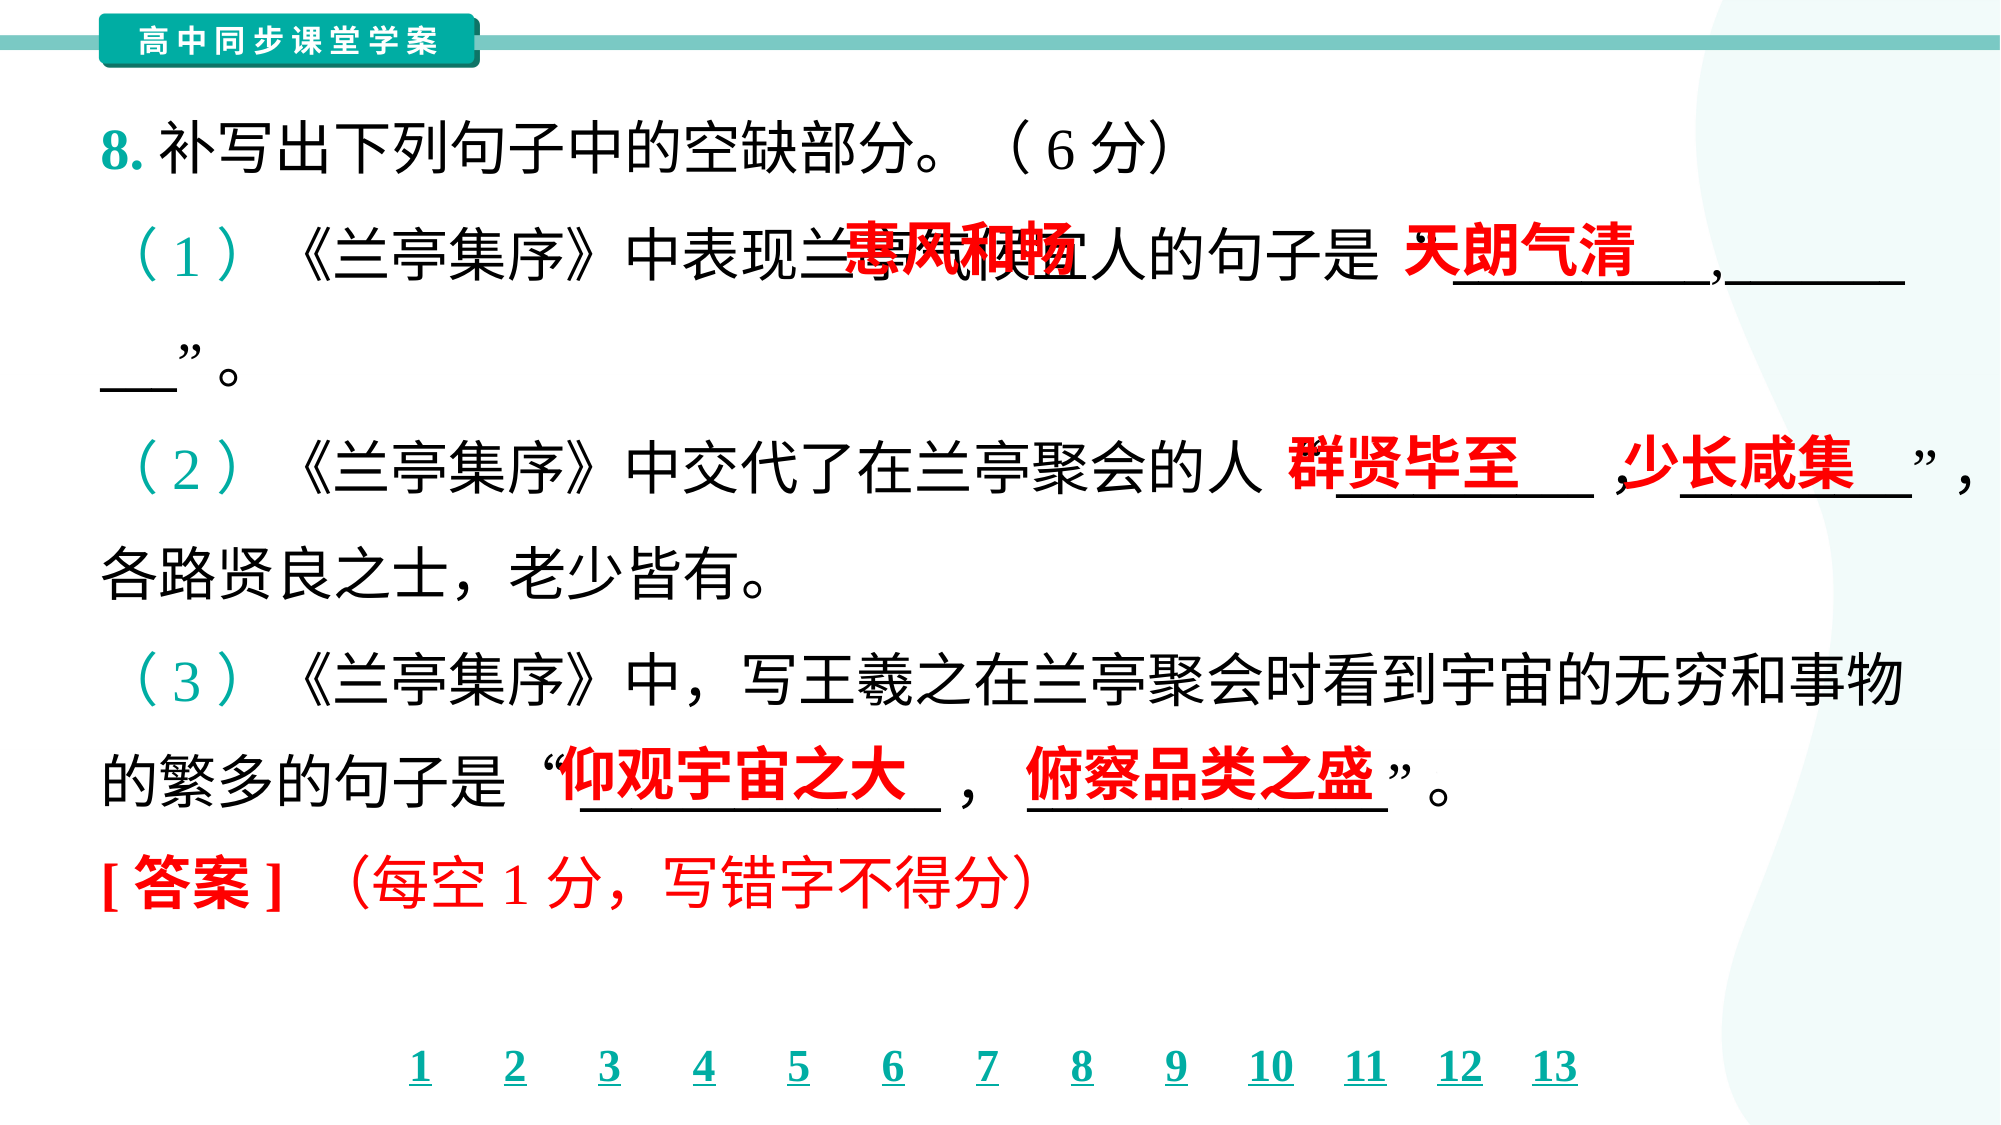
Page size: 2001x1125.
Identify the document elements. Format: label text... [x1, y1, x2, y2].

picture [0, 0, 2000, 1125]
text_box 少长咸集 [1600, 389, 1878, 484]
text_box 俯察品类之盛 [1002, 705, 1397, 796]
text_box 群贤毕至 [1265, 389, 1543, 484]
text_box 8.补写出下列句子中的空缺部分。（6分） [100, 76, 1899, 170]
text_box 仰观宇宙之大 [536, 705, 931, 796]
text_box [答案] （每空1分，写错字不得分） [100, 812, 1899, 905]
text_box （1）《兰亭集序》中表现兰亭气候宜人的句子是“__________,_______ ___”。 （2）《兰亭集序》中交代了在兰亭聚会的人“__________，_________”， 各路贤良之士，老少皆有。 （3）《兰亭集序》中，写王羲之在兰亭聚会时看到宇宙的无穷和事物 的繁多的句子是“______________，______________”。 [100, 376, 1899, 805]
text_box 惠风和畅 [100, 177, 1899, 376]
